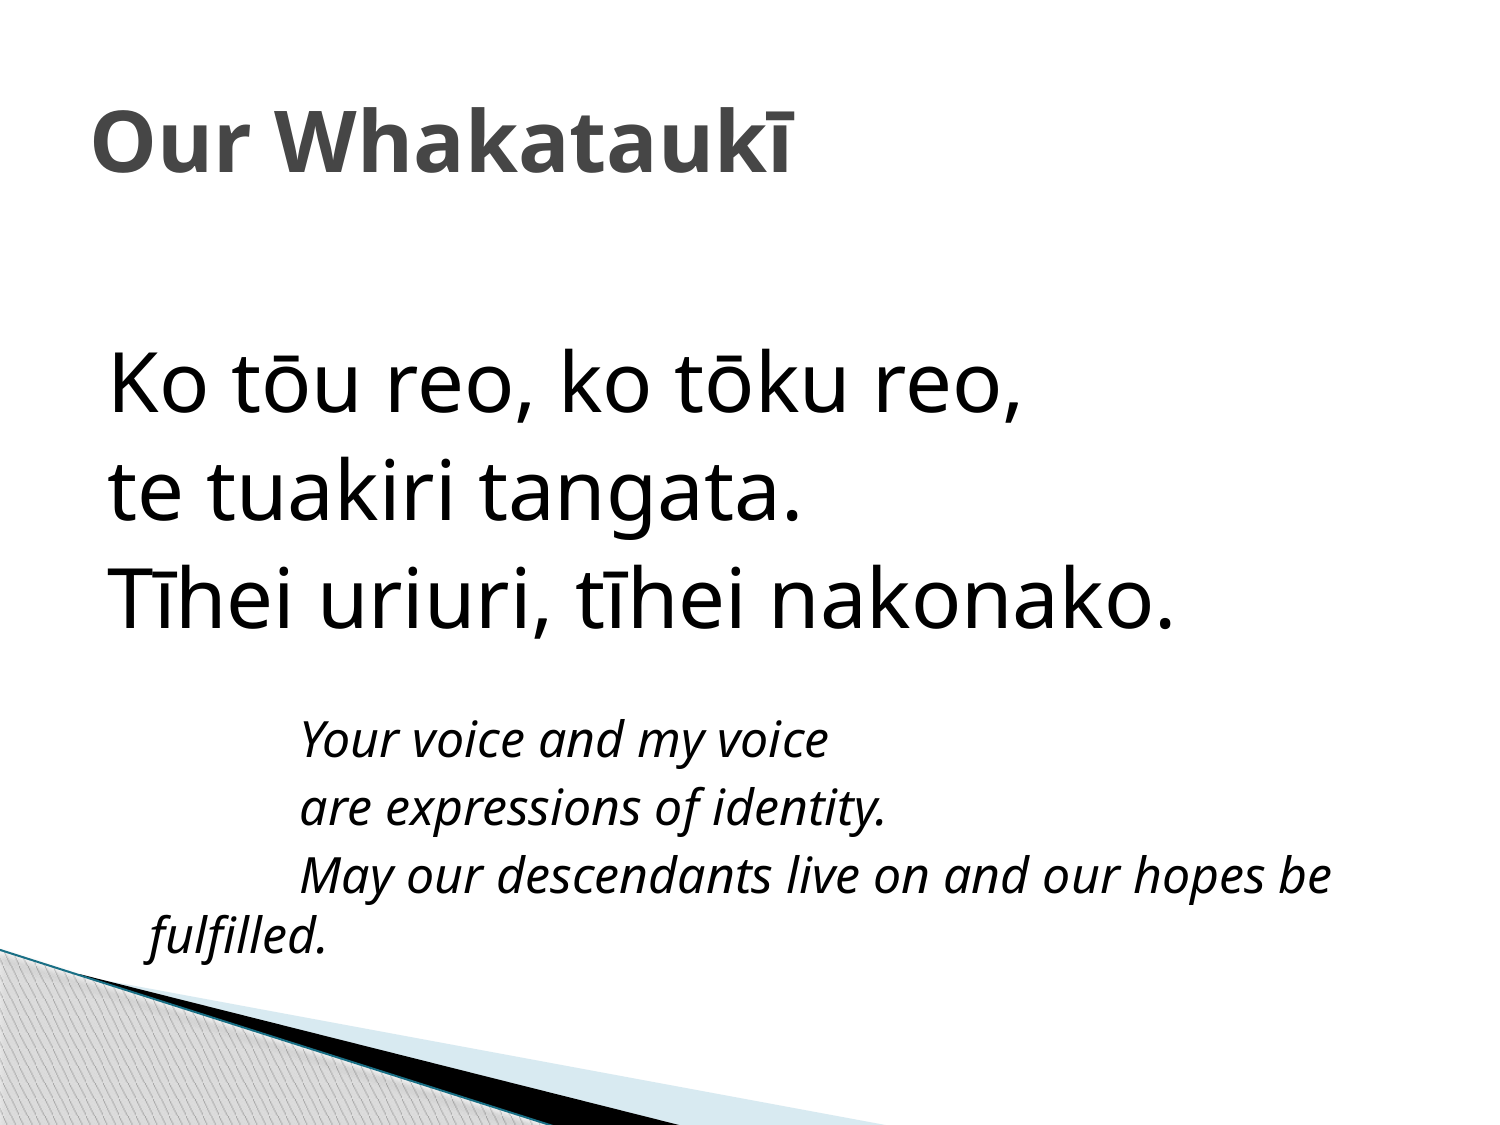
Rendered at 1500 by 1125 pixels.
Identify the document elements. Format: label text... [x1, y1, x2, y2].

list Ko tōu reo, ko tōku reo, te tuakiri tangata. Tīhei uriuri, tīhei nakonako. Your voice and my voice are expressions of identity. May our descendants live on and our hopes be fulfilled. [74, 242, 1426, 986]
title Our Whakataukī [75, 45, 1425, 233]
